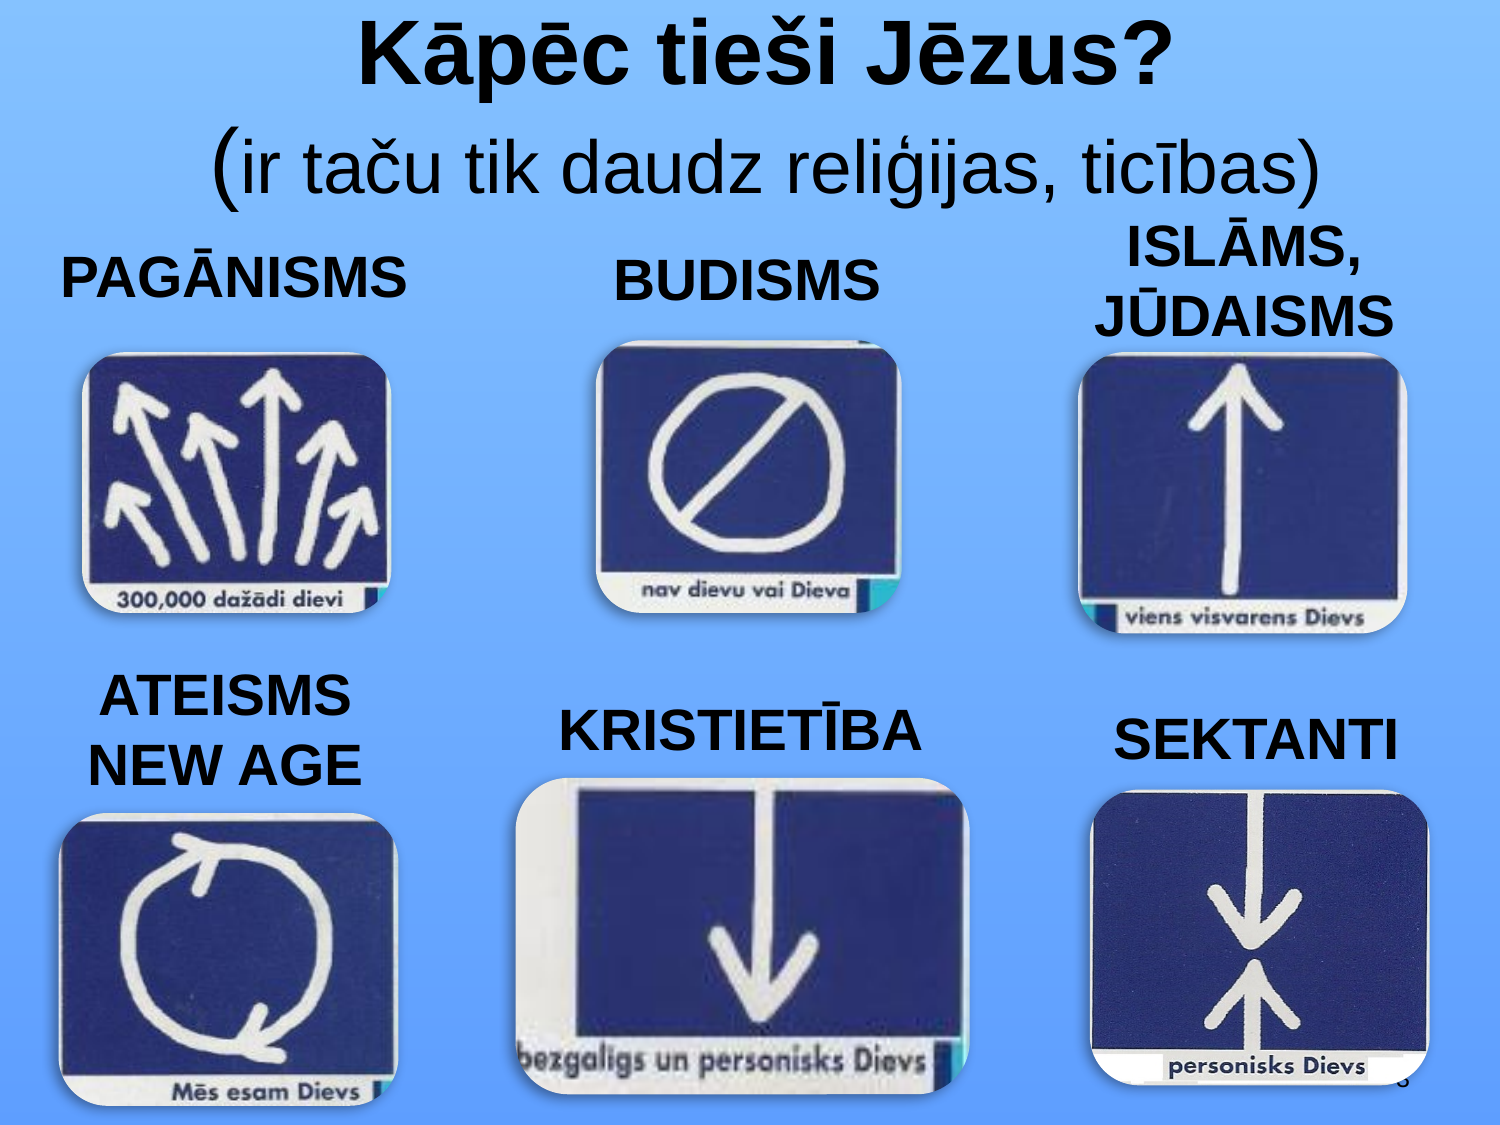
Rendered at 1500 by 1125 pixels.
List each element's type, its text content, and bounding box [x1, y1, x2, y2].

text_box Kāpēc tieši Jēzus? (ir taču tik daudz reliģijas, ticības) [134, 102, 1400, 220]
picture [1089, 789, 1430, 1086]
text_box Budisms [525, 234, 970, 345]
text_box Kristietība [527, 672, 955, 776]
picture [515, 777, 970, 1095]
picture [81, 351, 392, 614]
picture [1077, 351, 1408, 634]
picture [58, 812, 399, 1107]
picture [595, 340, 902, 614]
text_box SEKTANTI [1042, 681, 1471, 791]
text_box 3 [1074, 1024, 1425, 1100]
text_box Islāms, jŪDAISMS [1054, 223, 1436, 333]
text_box PAGĀNISMs [41, 231, 428, 342]
text_box Ateisms New age [35, 672, 416, 782]
